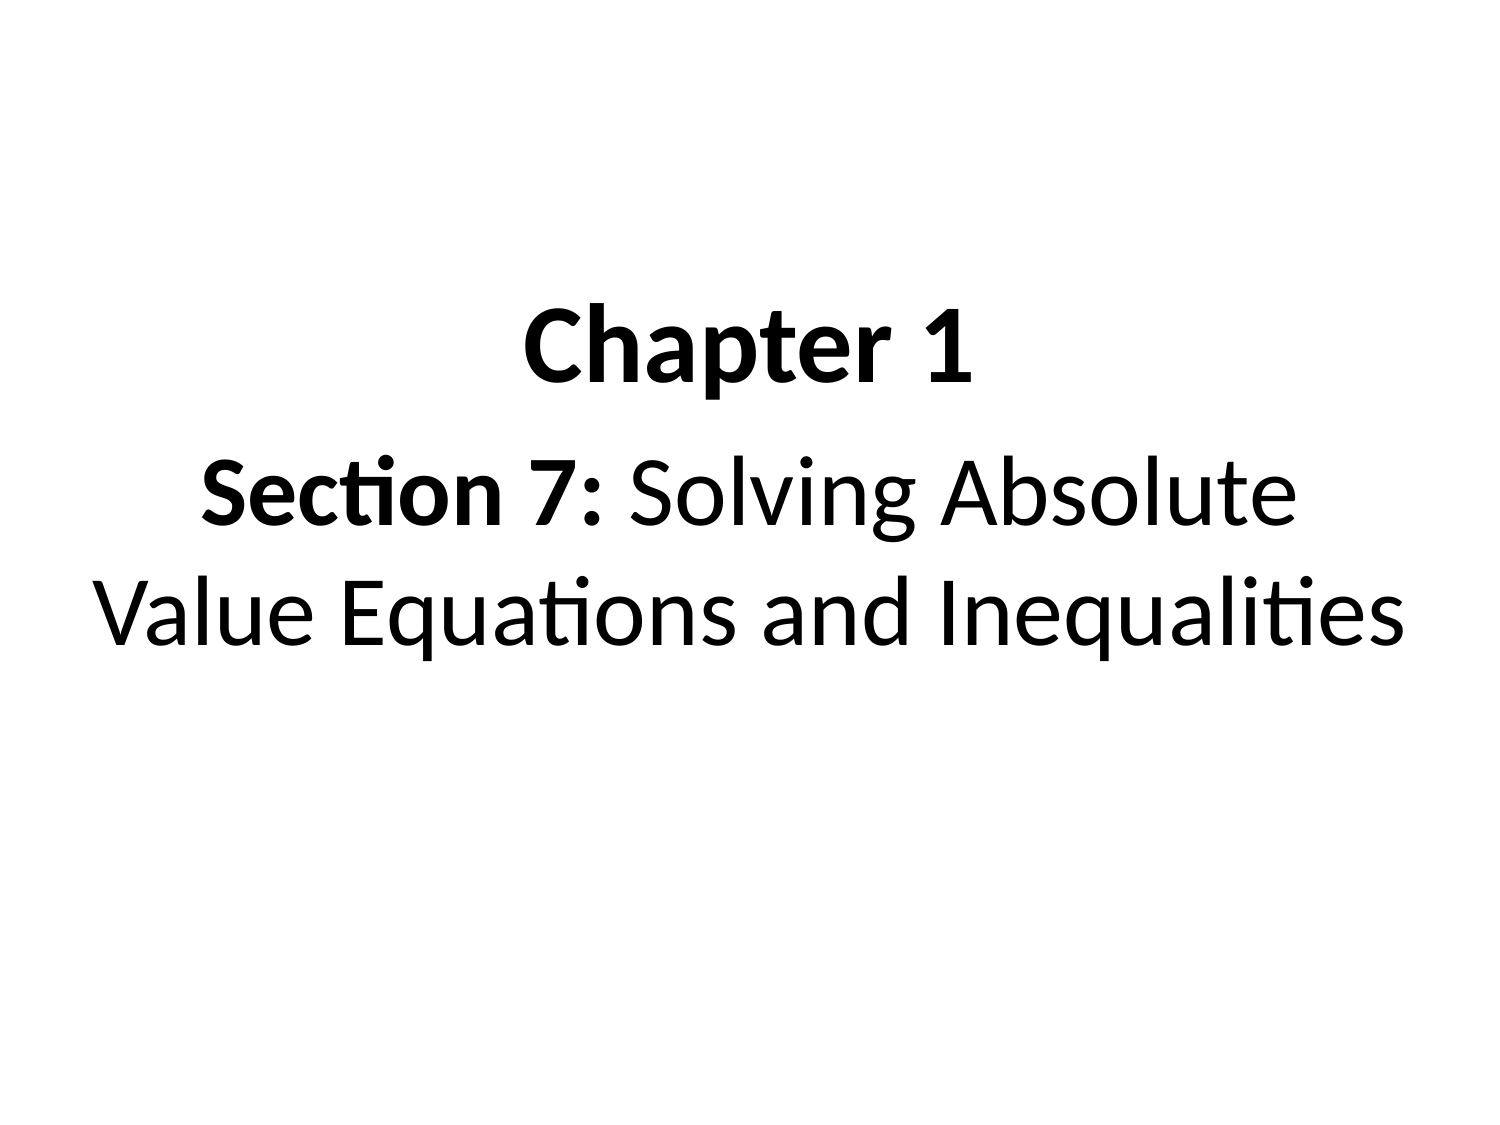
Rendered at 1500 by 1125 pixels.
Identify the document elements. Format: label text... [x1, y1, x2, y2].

list Chapter 1 Section 7: Solving Absolute Value Equations and Inequalities [75, 262, 1425, 1005]
